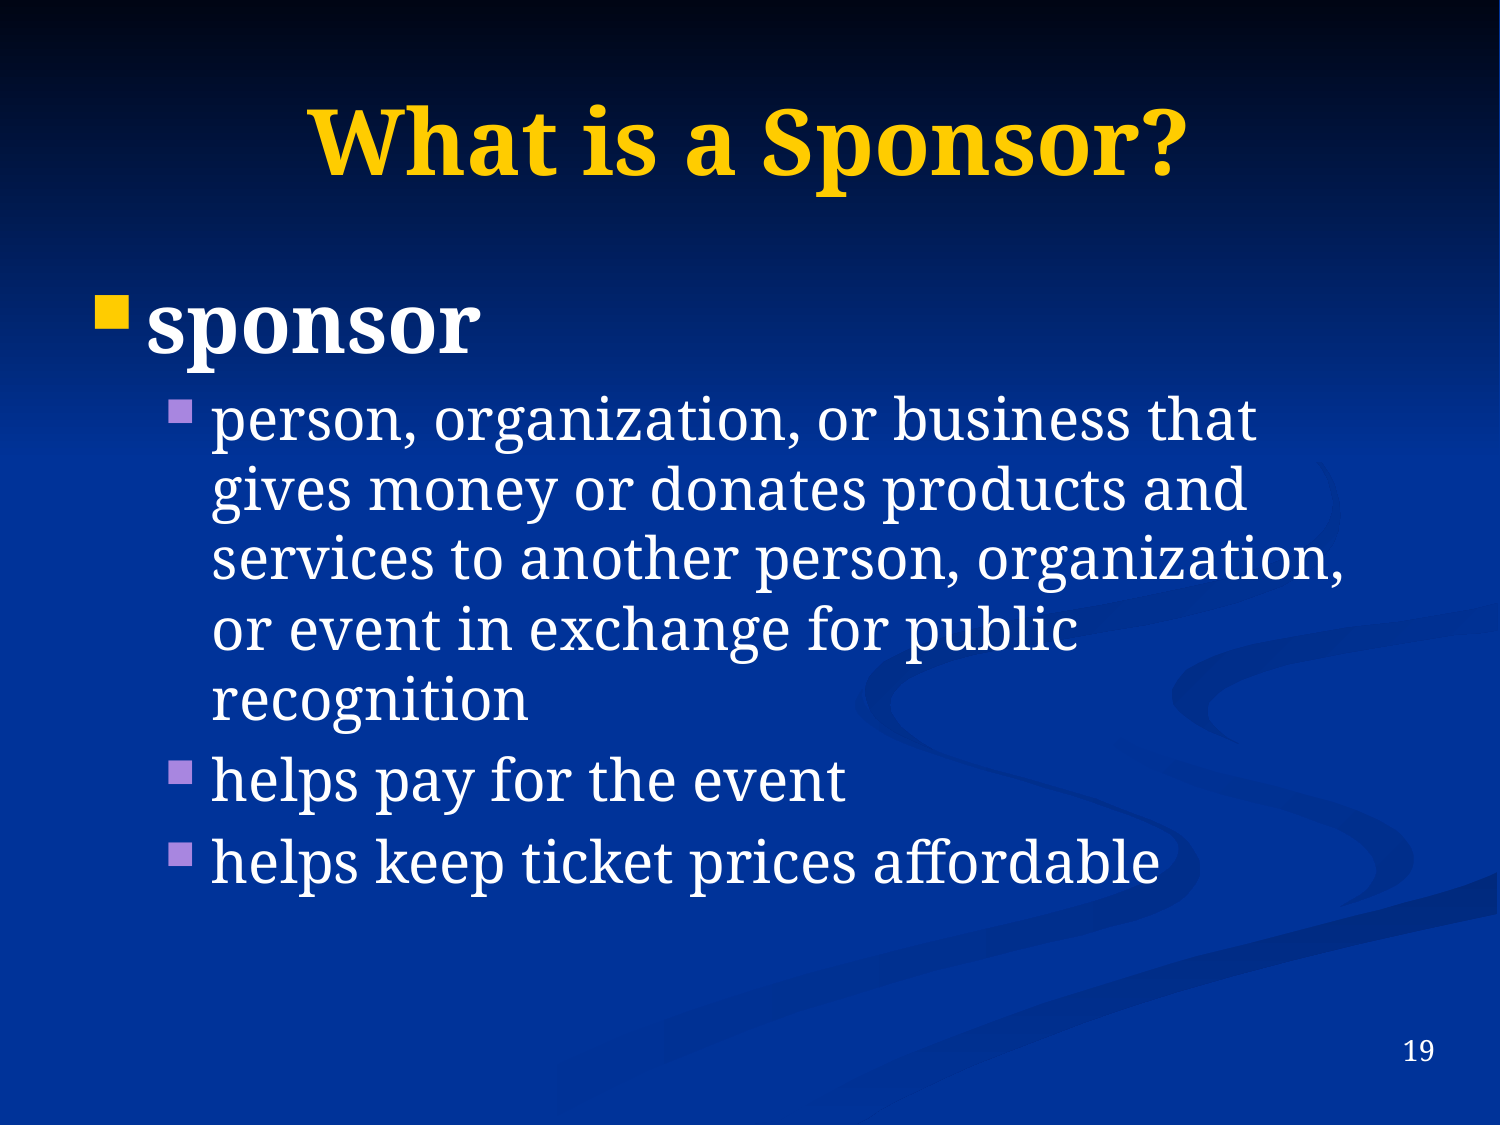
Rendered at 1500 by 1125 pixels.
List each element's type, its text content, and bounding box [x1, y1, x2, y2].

list sponsor person, organization, or business that gives money or donates products and services to another person, organization, or event in exchange for public recognition helps pay for the event helps keep ticket prices affordable [74, 262, 1426, 1006]
title What is a Sponsor? [74, 44, 1426, 233]
text_box 19 [1137, 1024, 1450, 1103]
